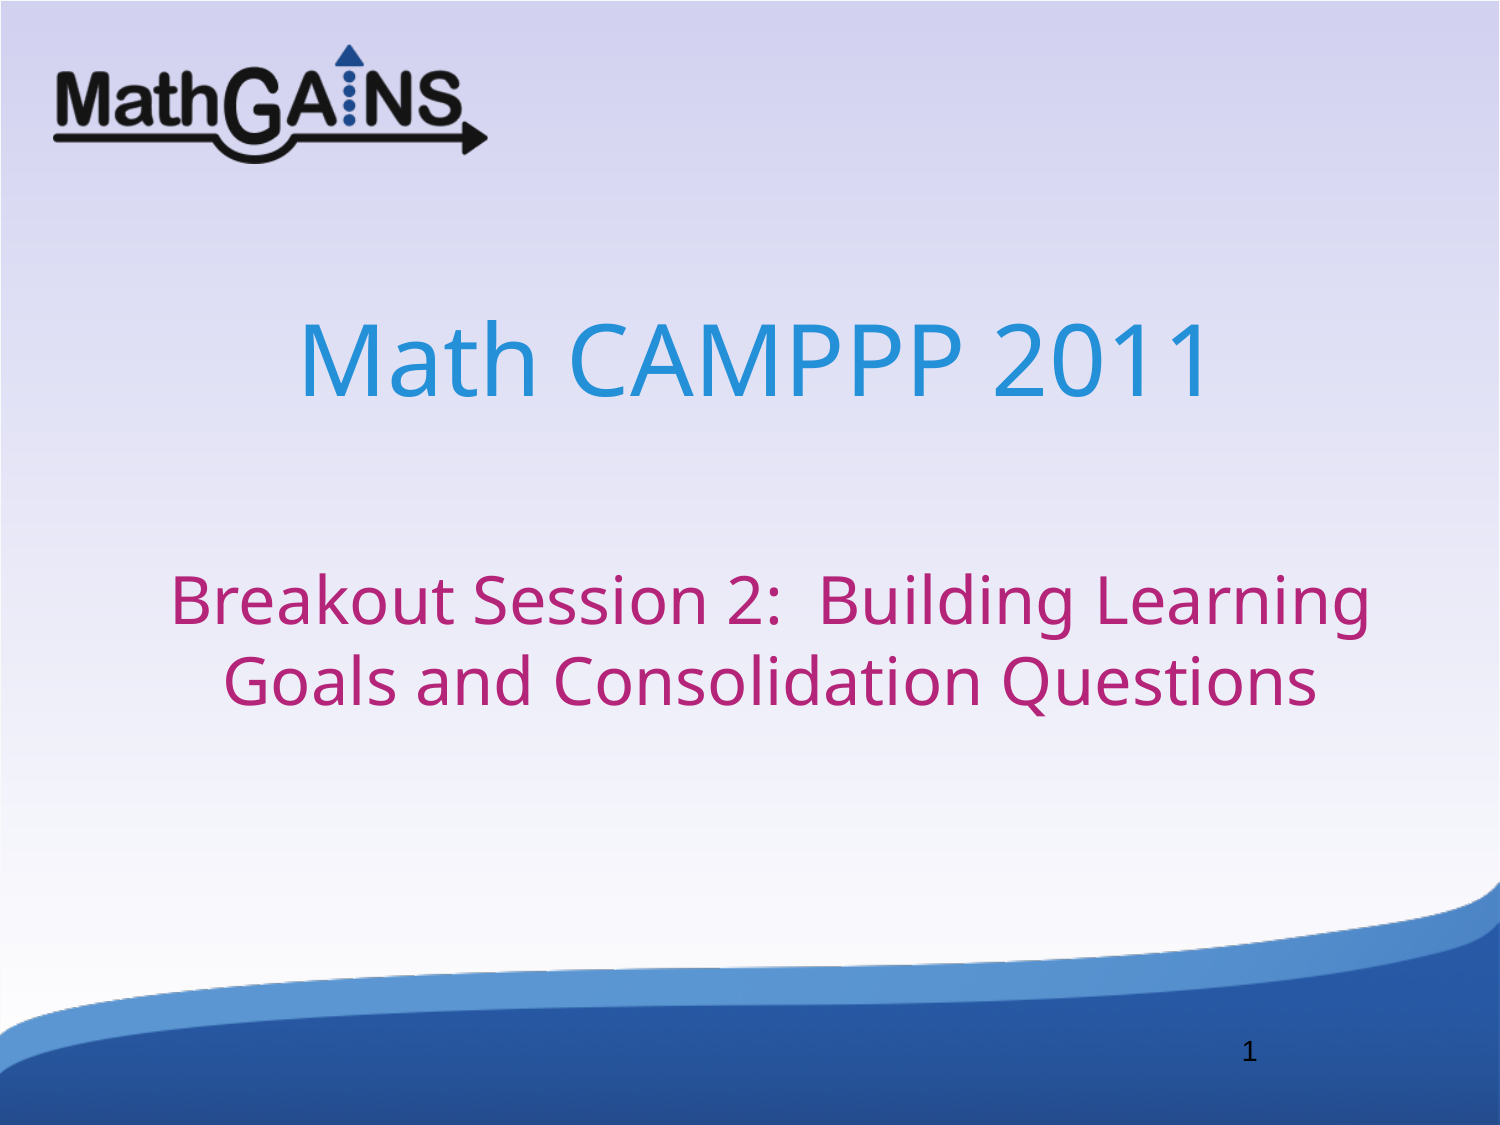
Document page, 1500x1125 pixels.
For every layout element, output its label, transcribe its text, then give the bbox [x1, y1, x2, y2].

picture [53, 43, 490, 165]
text_box [0, 0, 1500, 877]
picture [0, 878, 1500, 1125]
list Breakout Session 2: Building Learning Goals and Consolidation Questions [149, 549, 1401, 838]
title Math CAMPPP 2011 [99, 161, 1426, 551]
